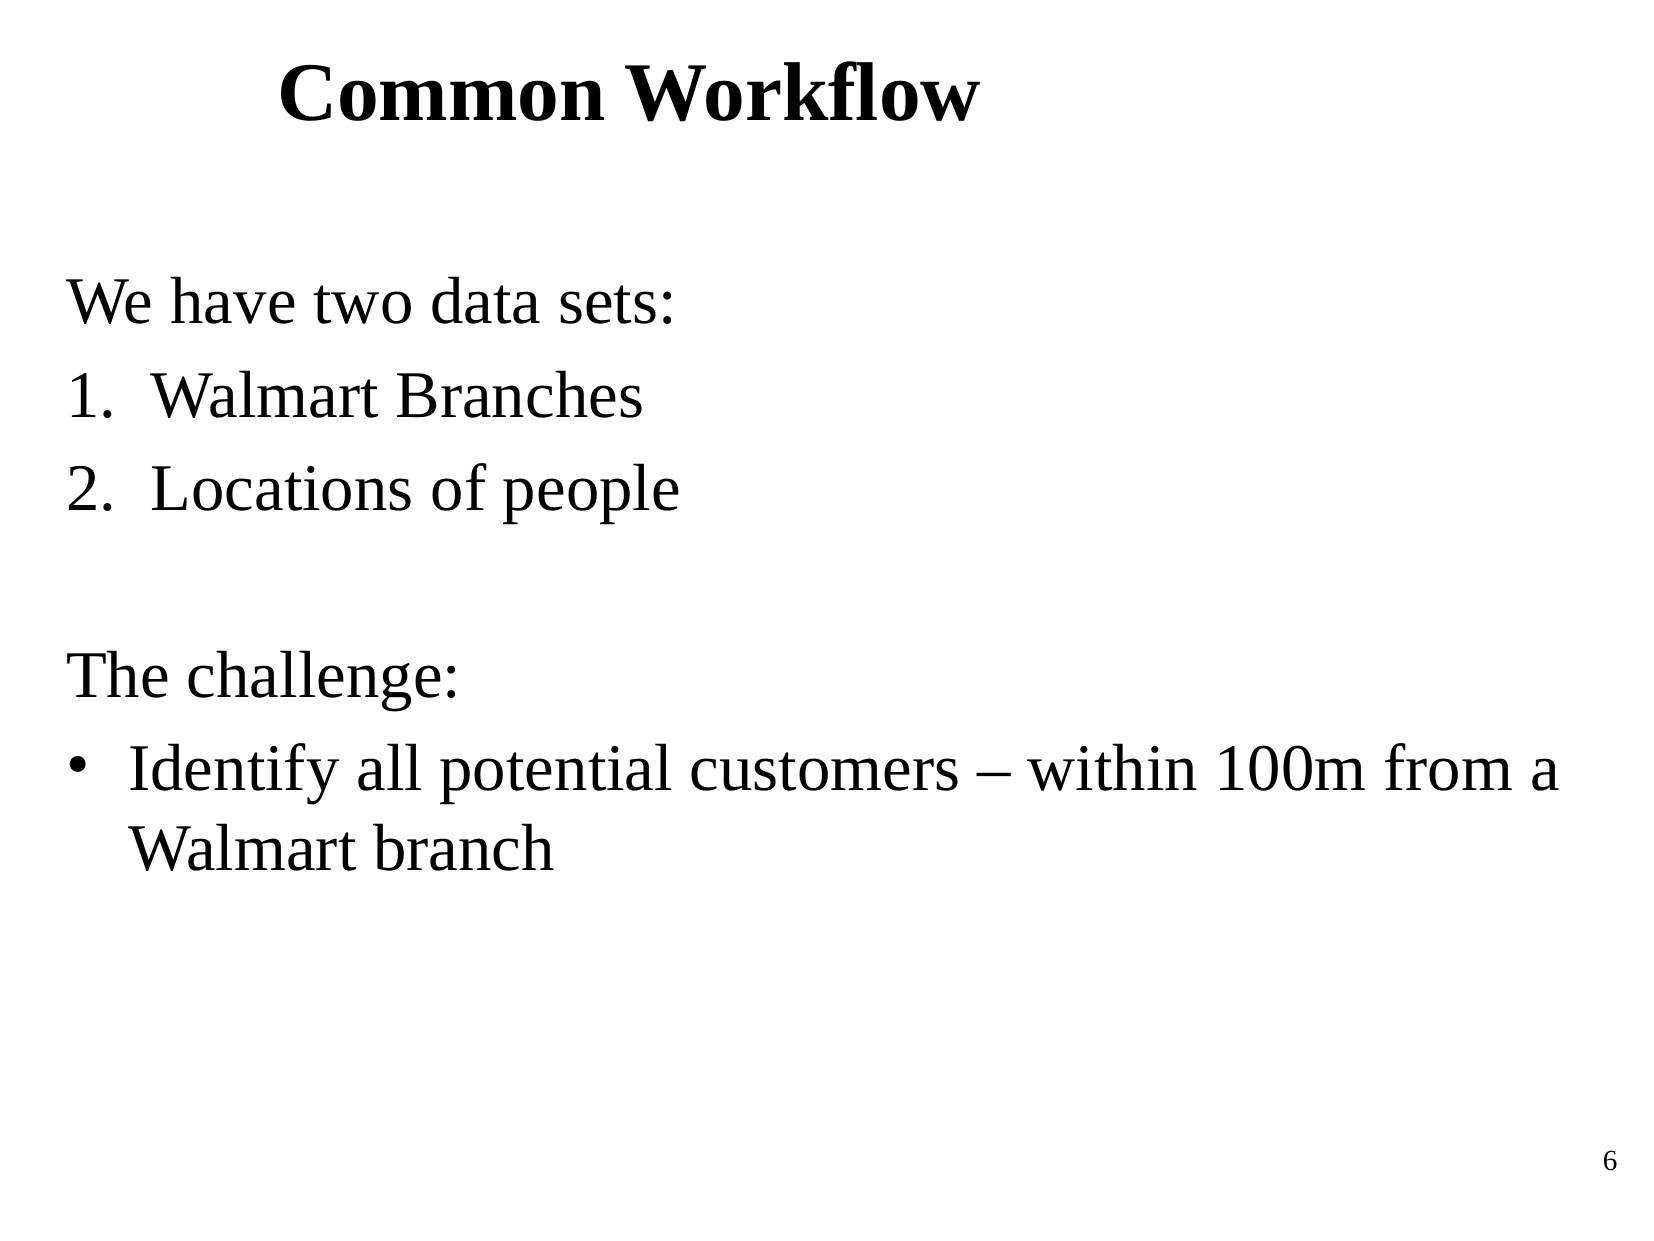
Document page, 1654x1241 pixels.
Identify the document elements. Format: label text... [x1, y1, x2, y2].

title Common Workflow [260, 12, 1627, 162]
list We have two data sets: Walmart Branches Locations of people The challenge: Identify all potential customers – within 100m from a Walmart branch [49, 248, 1614, 1103]
slide_number 6 [1289, 1136, 1635, 1220]
